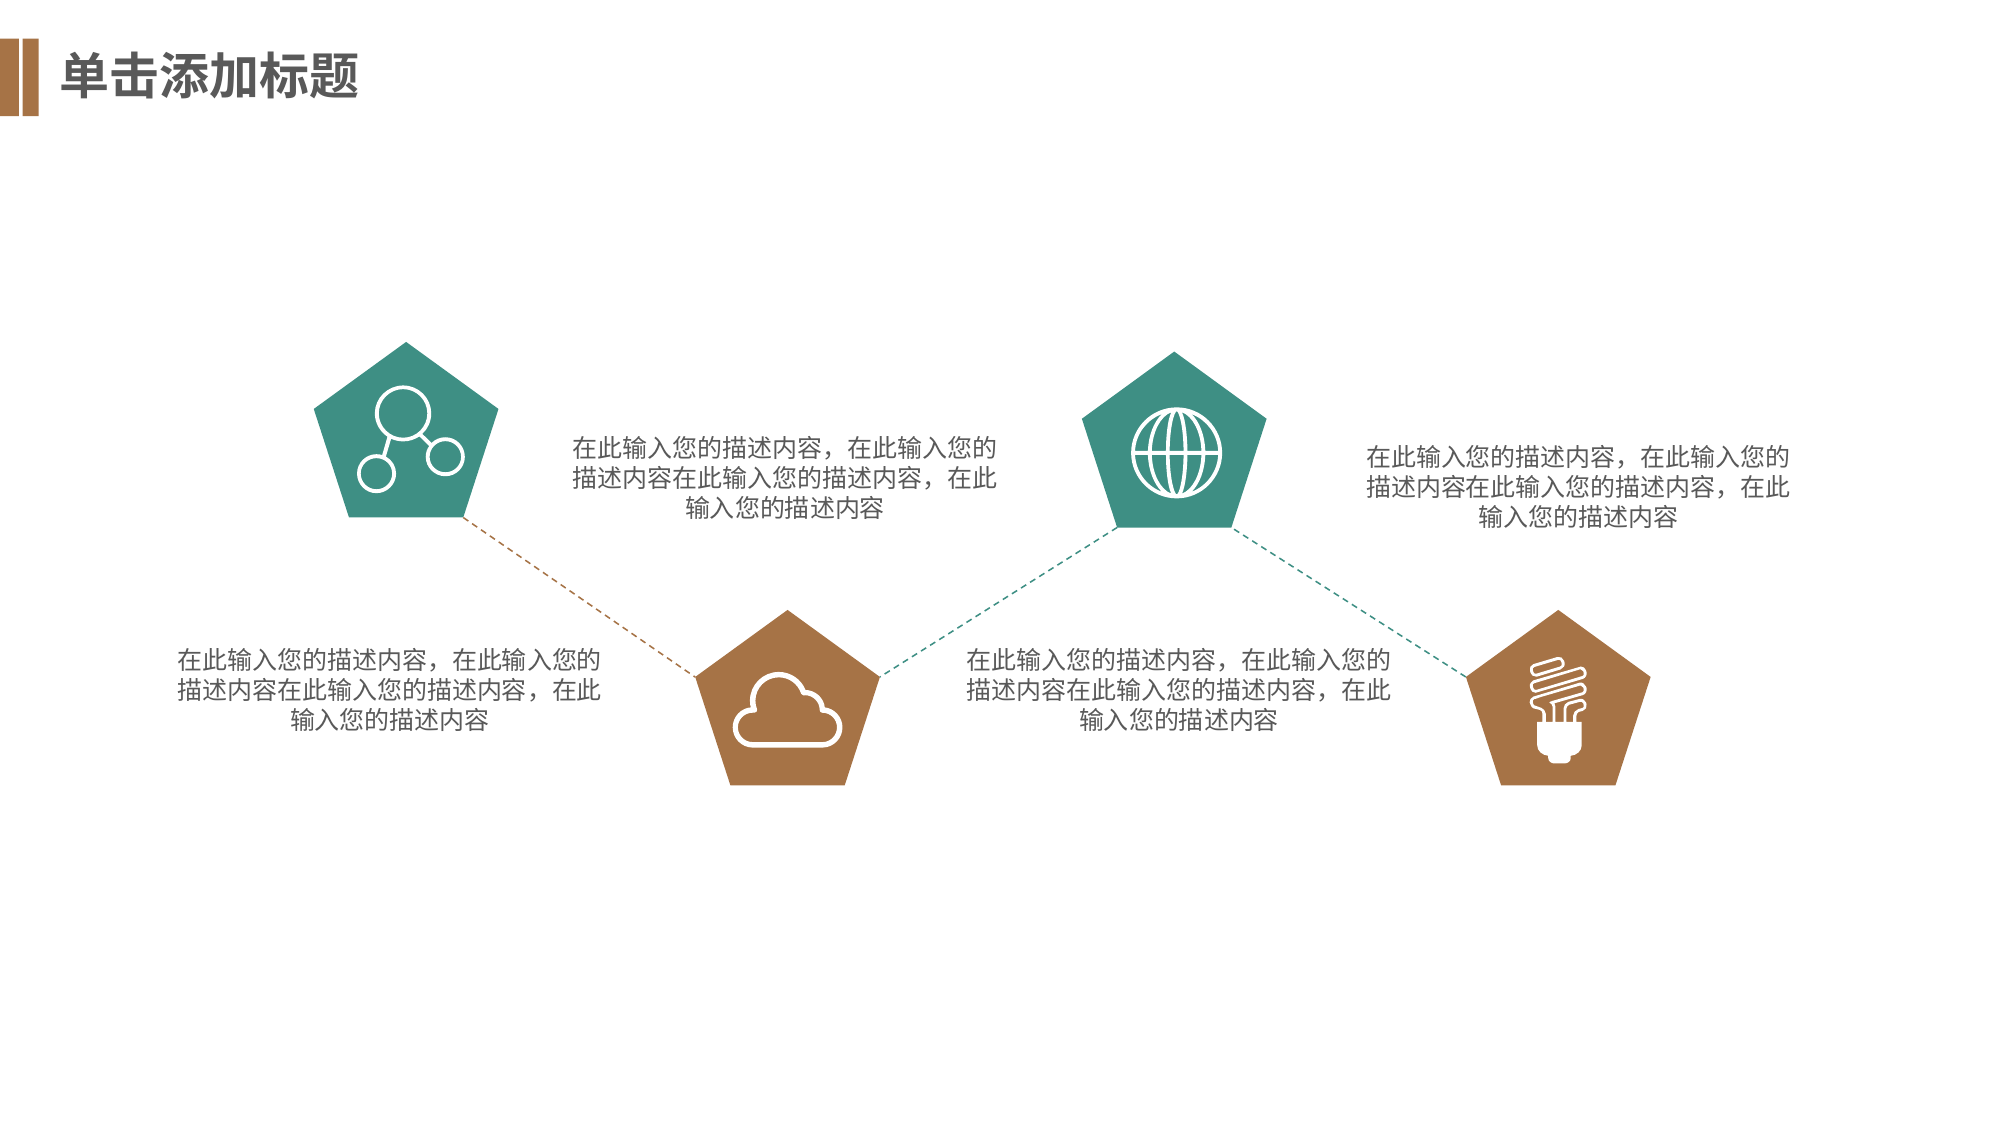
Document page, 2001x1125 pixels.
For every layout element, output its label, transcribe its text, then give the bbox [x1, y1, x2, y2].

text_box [879, 527, 1118, 677]
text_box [313, 341, 499, 518]
text_box 单击添加标题 [44, 37, 540, 113]
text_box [463, 517, 696, 678]
text_box [0, 38, 20, 117]
text_box 在此输入您的描述内容，在此输入您的描述内容在此输入您的描述内容，在此输入您的描述内容 [1340, 434, 1817, 539]
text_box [1081, 351, 1267, 528]
text_box [22, 38, 40, 117]
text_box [1231, 527, 1466, 677]
text_box 在此输入您的描述内容，在此输入您的描述内容在此输入您的描述内容，在此输入您的描述内容 [940, 637, 1418, 742]
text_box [695, 609, 880, 786]
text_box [1465, 609, 1651, 786]
text_box 在此输入您的描述内容，在此输入您的描述内容在此输入您的描述内容，在此输入您的描述内容 [546, 425, 1024, 530]
text_box 在此输入您的描述内容，在此输入您的描述内容在此输入您的描述内容，在此输入您的描述内容 [151, 637, 629, 742]
